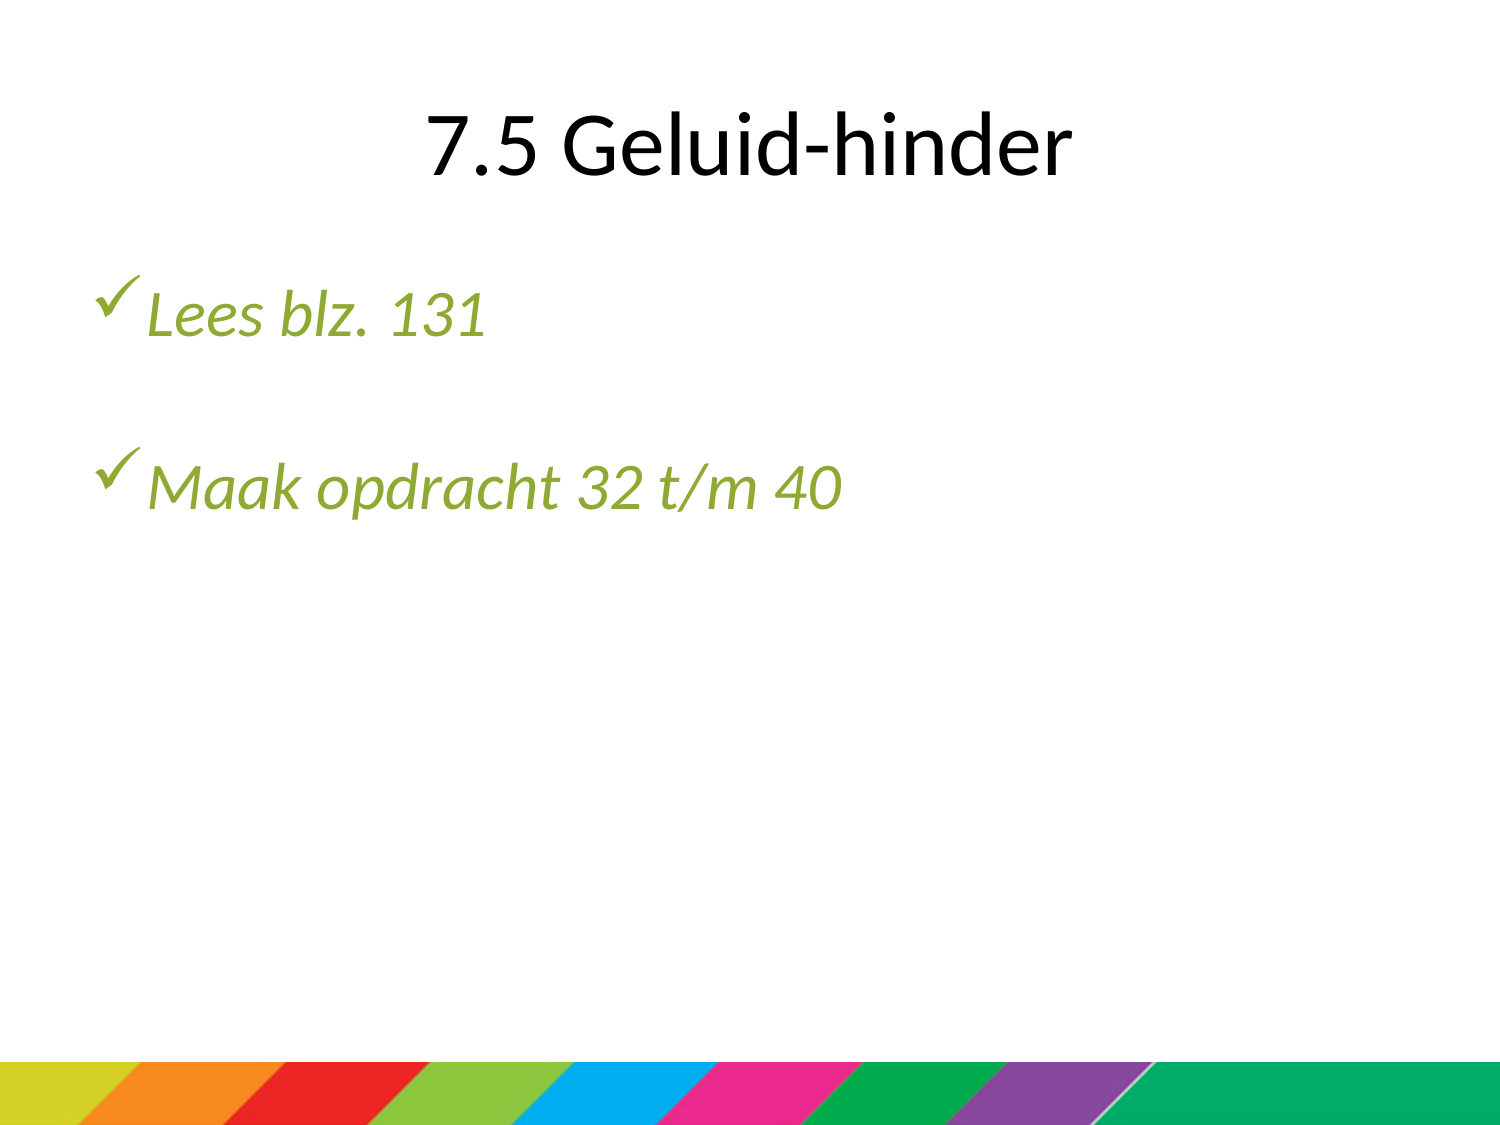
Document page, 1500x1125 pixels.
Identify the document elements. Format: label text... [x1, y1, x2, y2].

picture [0, 1062, 574, 1125]
list Lees blz. 131 Maak opdracht 32 t/m 40 [75, 262, 1425, 1005]
picture [656, 1062, 1500, 1125]
title 7.5 Geluid-hinder [75, 45, 1425, 233]
